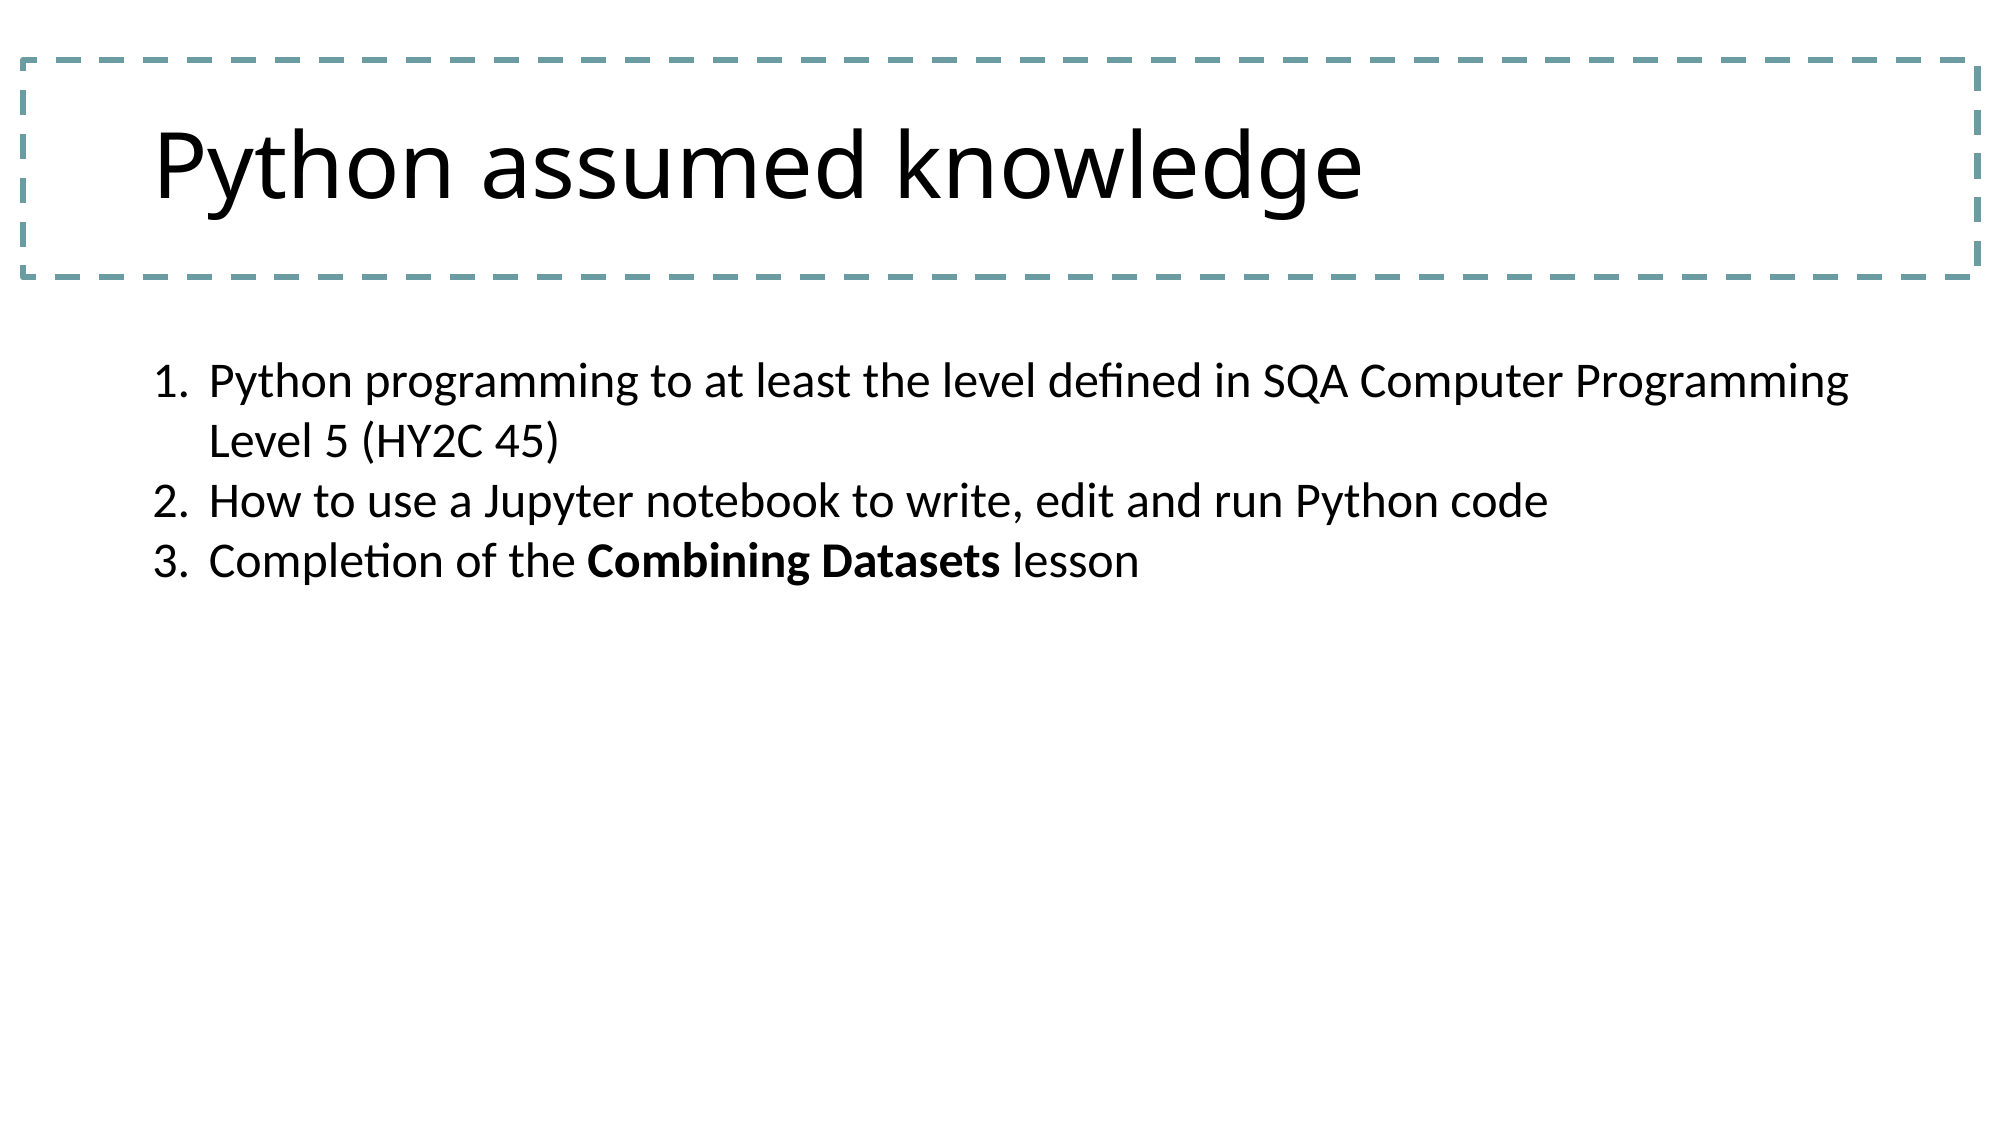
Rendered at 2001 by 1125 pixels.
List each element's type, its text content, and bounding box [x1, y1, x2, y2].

text_box Python programming to at least the level defined in SQA Computer Programming Level 5 (HY2C 45) How to use a Jupyter notebook to write, edit and run Python code Completion of the Combining Datasets lesson [137, 340, 1928, 656]
title Python assumed knowledge [137, 59, 1863, 278]
